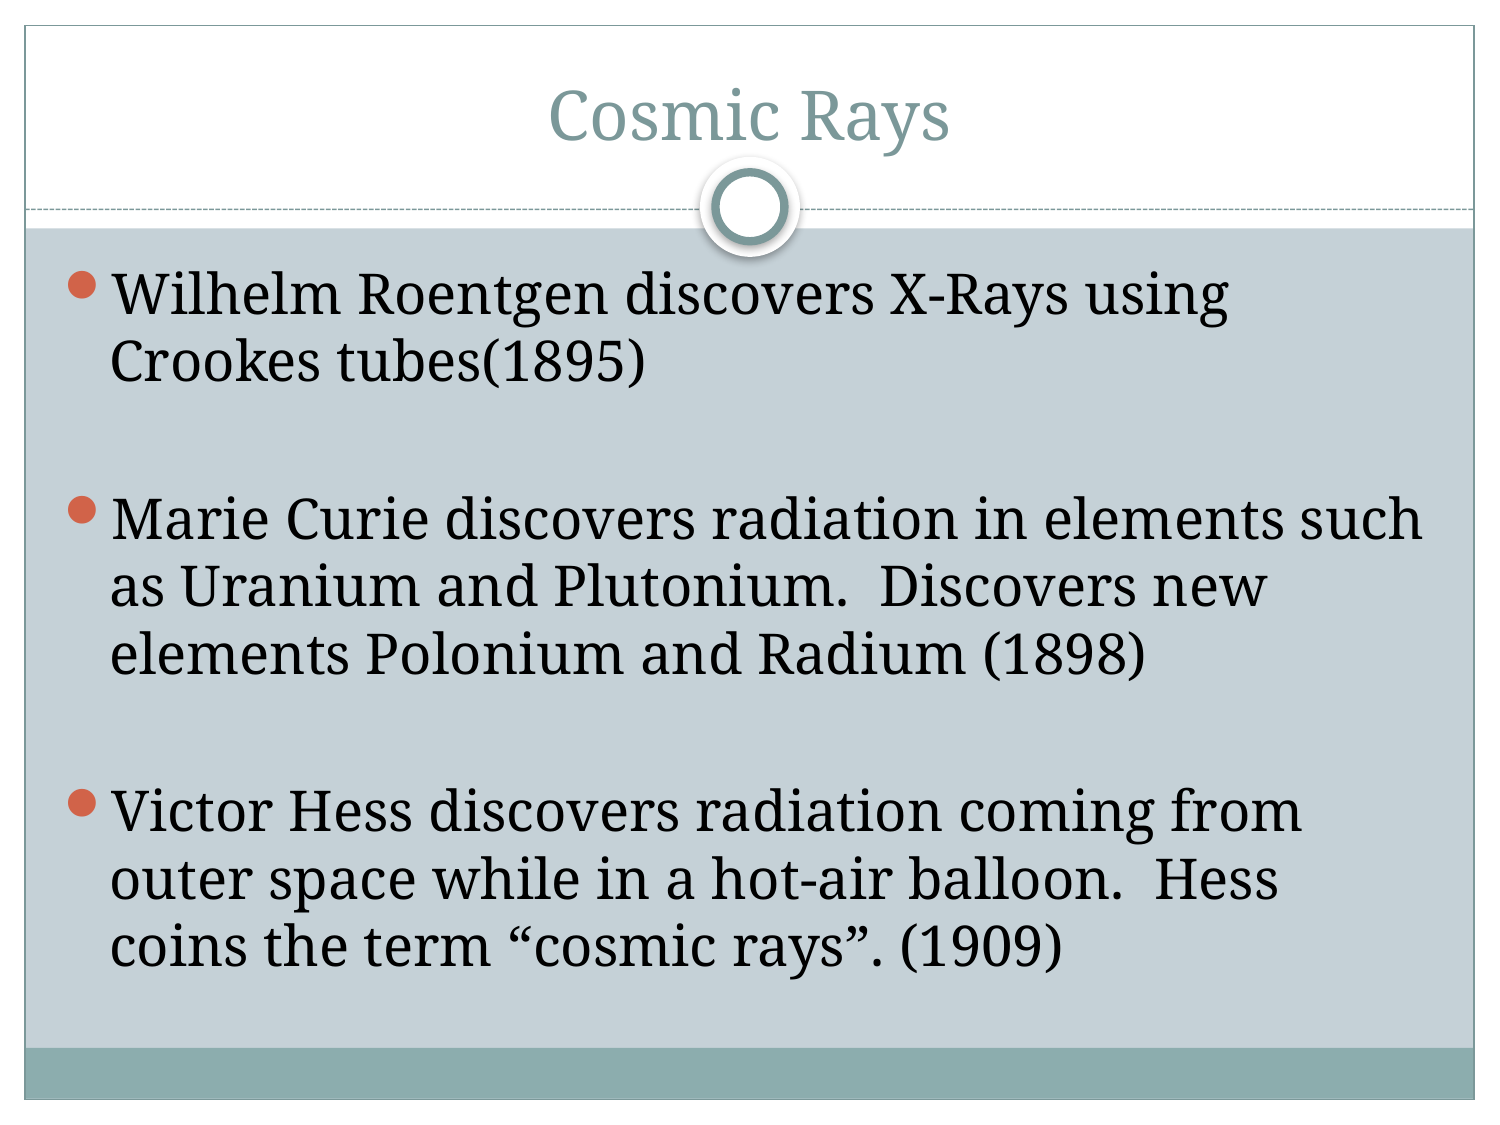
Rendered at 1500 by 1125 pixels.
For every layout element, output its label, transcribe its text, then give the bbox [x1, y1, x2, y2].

list Wilhelm Roentgen discovers X-Rays using Crookes tubes(1895) Marie Curie discovers radiation in elements such as Uranium and Plutonium. Discovers new elements Polonium and Radium (1898) Victor Hess discovers radiation coming from outer space while in a hot-air balloon. Hess coins the term “cosmic rays”. (1909) [49, 250, 1445, 1001]
title Cosmic Rays [49, 37, 1450, 162]
